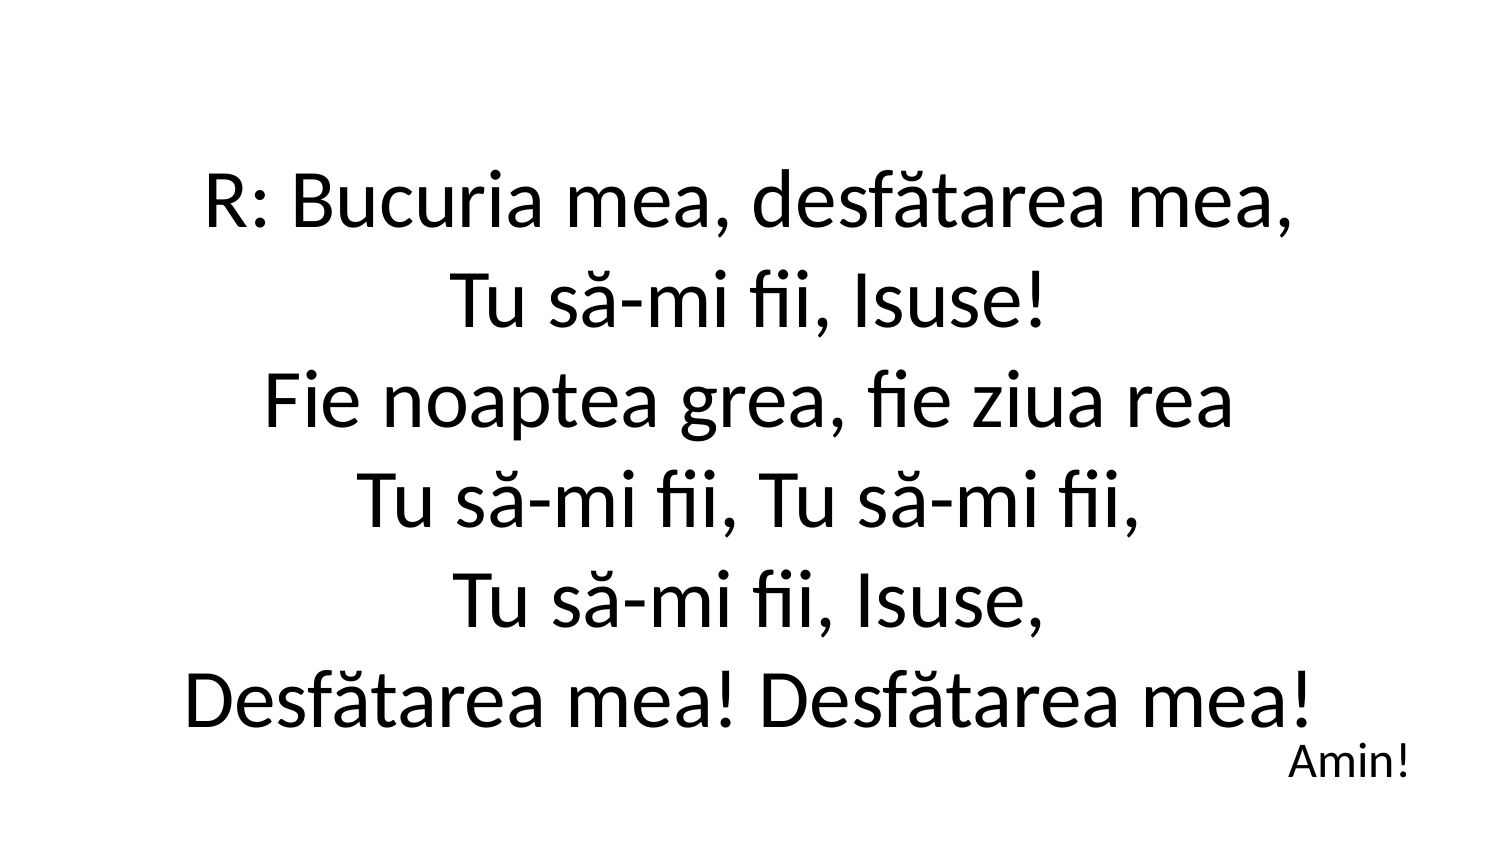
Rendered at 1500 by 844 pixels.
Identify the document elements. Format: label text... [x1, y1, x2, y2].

text_box R: Bucuria mea, desfătarea mea, Tu să-mi fii, Isuse! Fie noaptea grea, fie ziua rea Tu să-mi fii, Tu să-mi fii, Tu să-mi fii, Isuse, Desfătarea mea! Desfătarea mea! [168, 92, 1332, 752]
text_box Amin! [1273, 674, 1427, 795]
